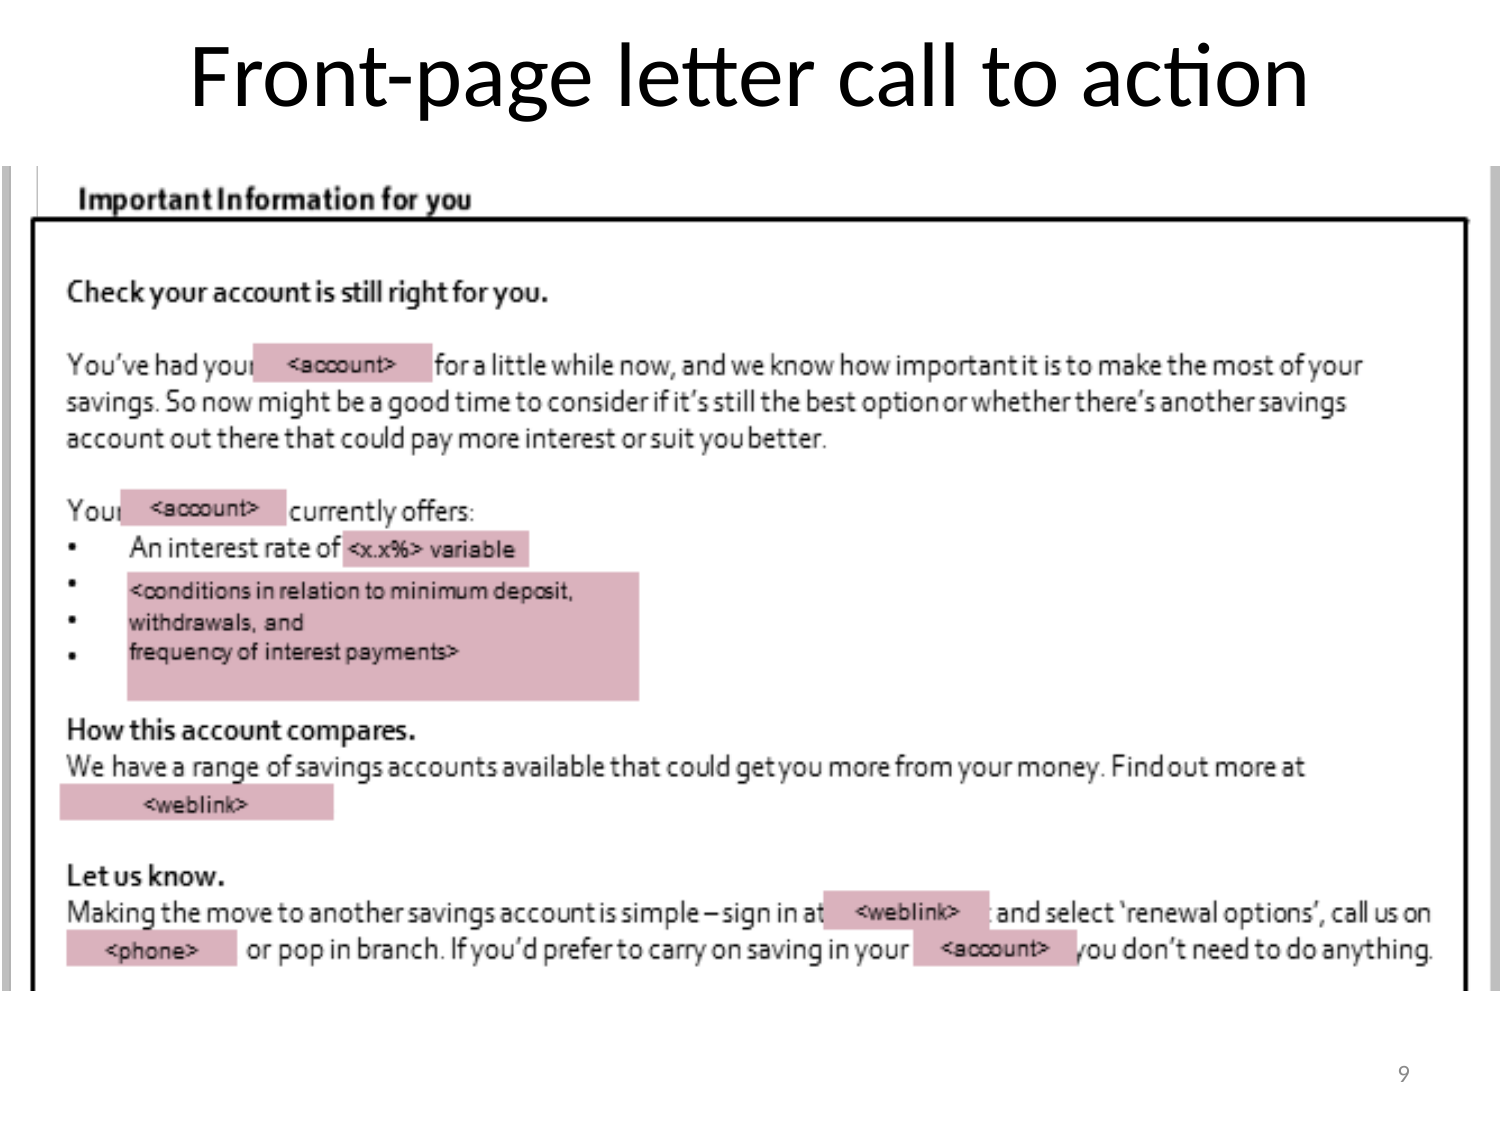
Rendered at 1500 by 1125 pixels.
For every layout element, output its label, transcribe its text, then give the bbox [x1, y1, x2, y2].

title Front-page letter call to action [2, 7, 1500, 133]
picture [1, 166, 1500, 991]
slide_number 9 [1074, 1042, 1425, 1103]
